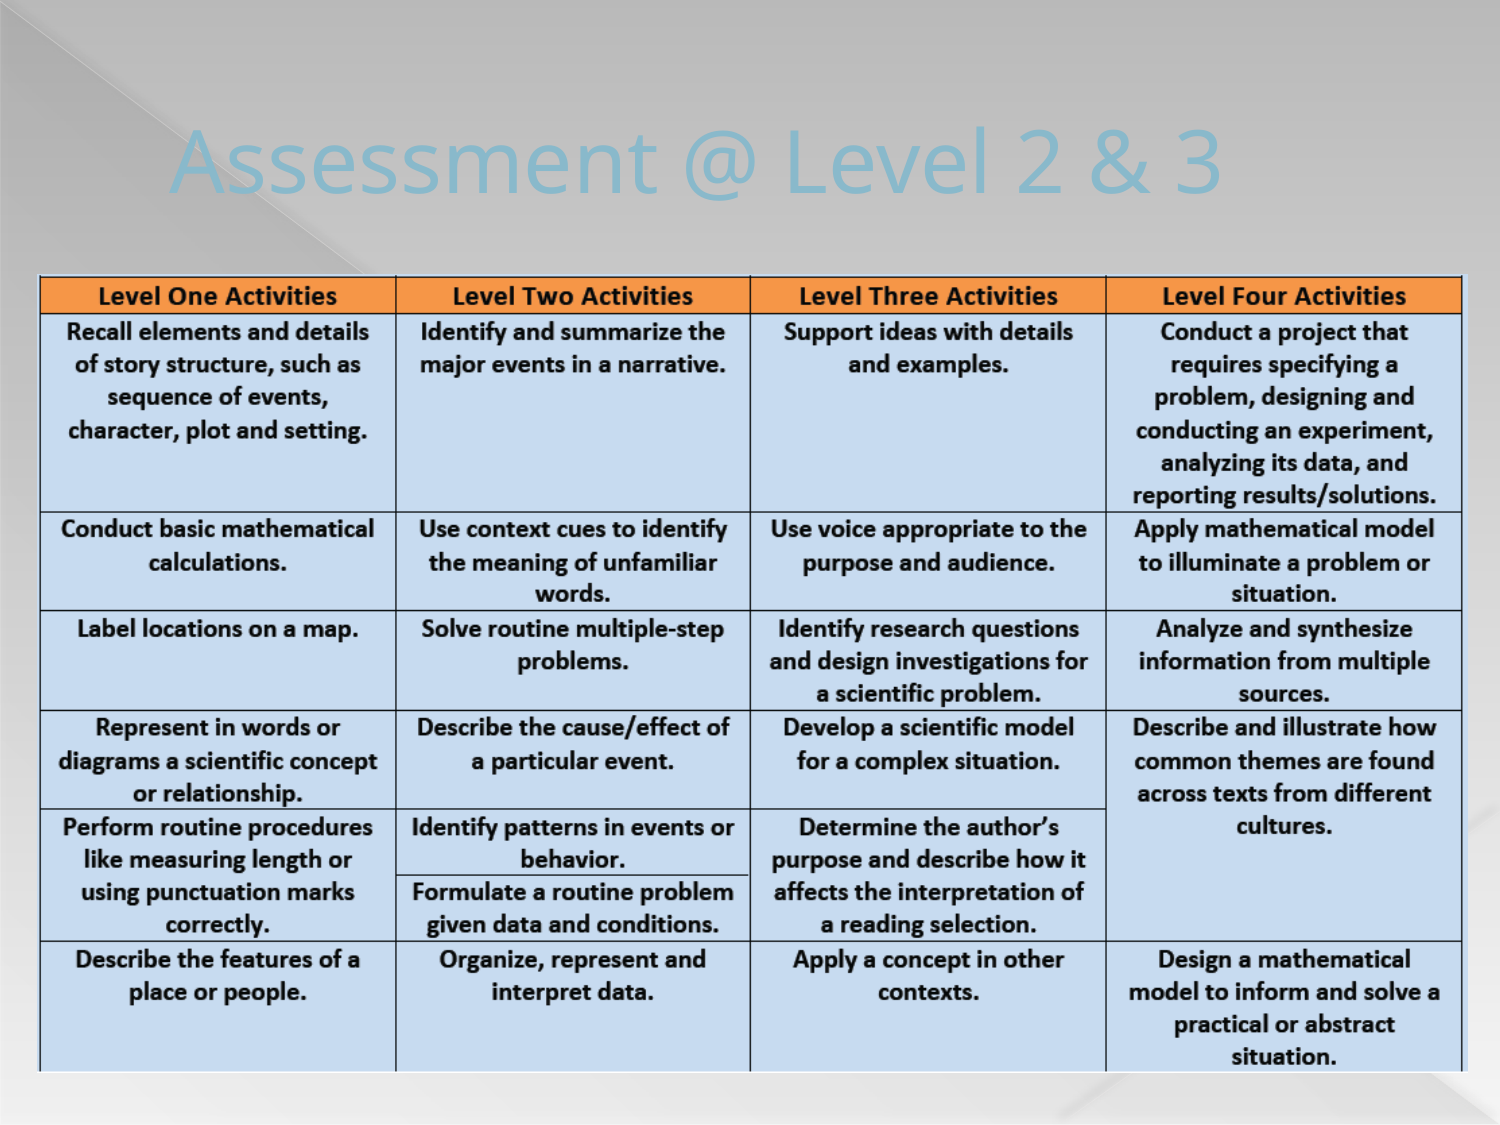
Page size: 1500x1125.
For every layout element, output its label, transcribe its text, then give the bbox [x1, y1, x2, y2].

title Assessment @ Level 2 & 3 [75, 43, 1425, 262]
picture [37, 274, 1468, 1073]
